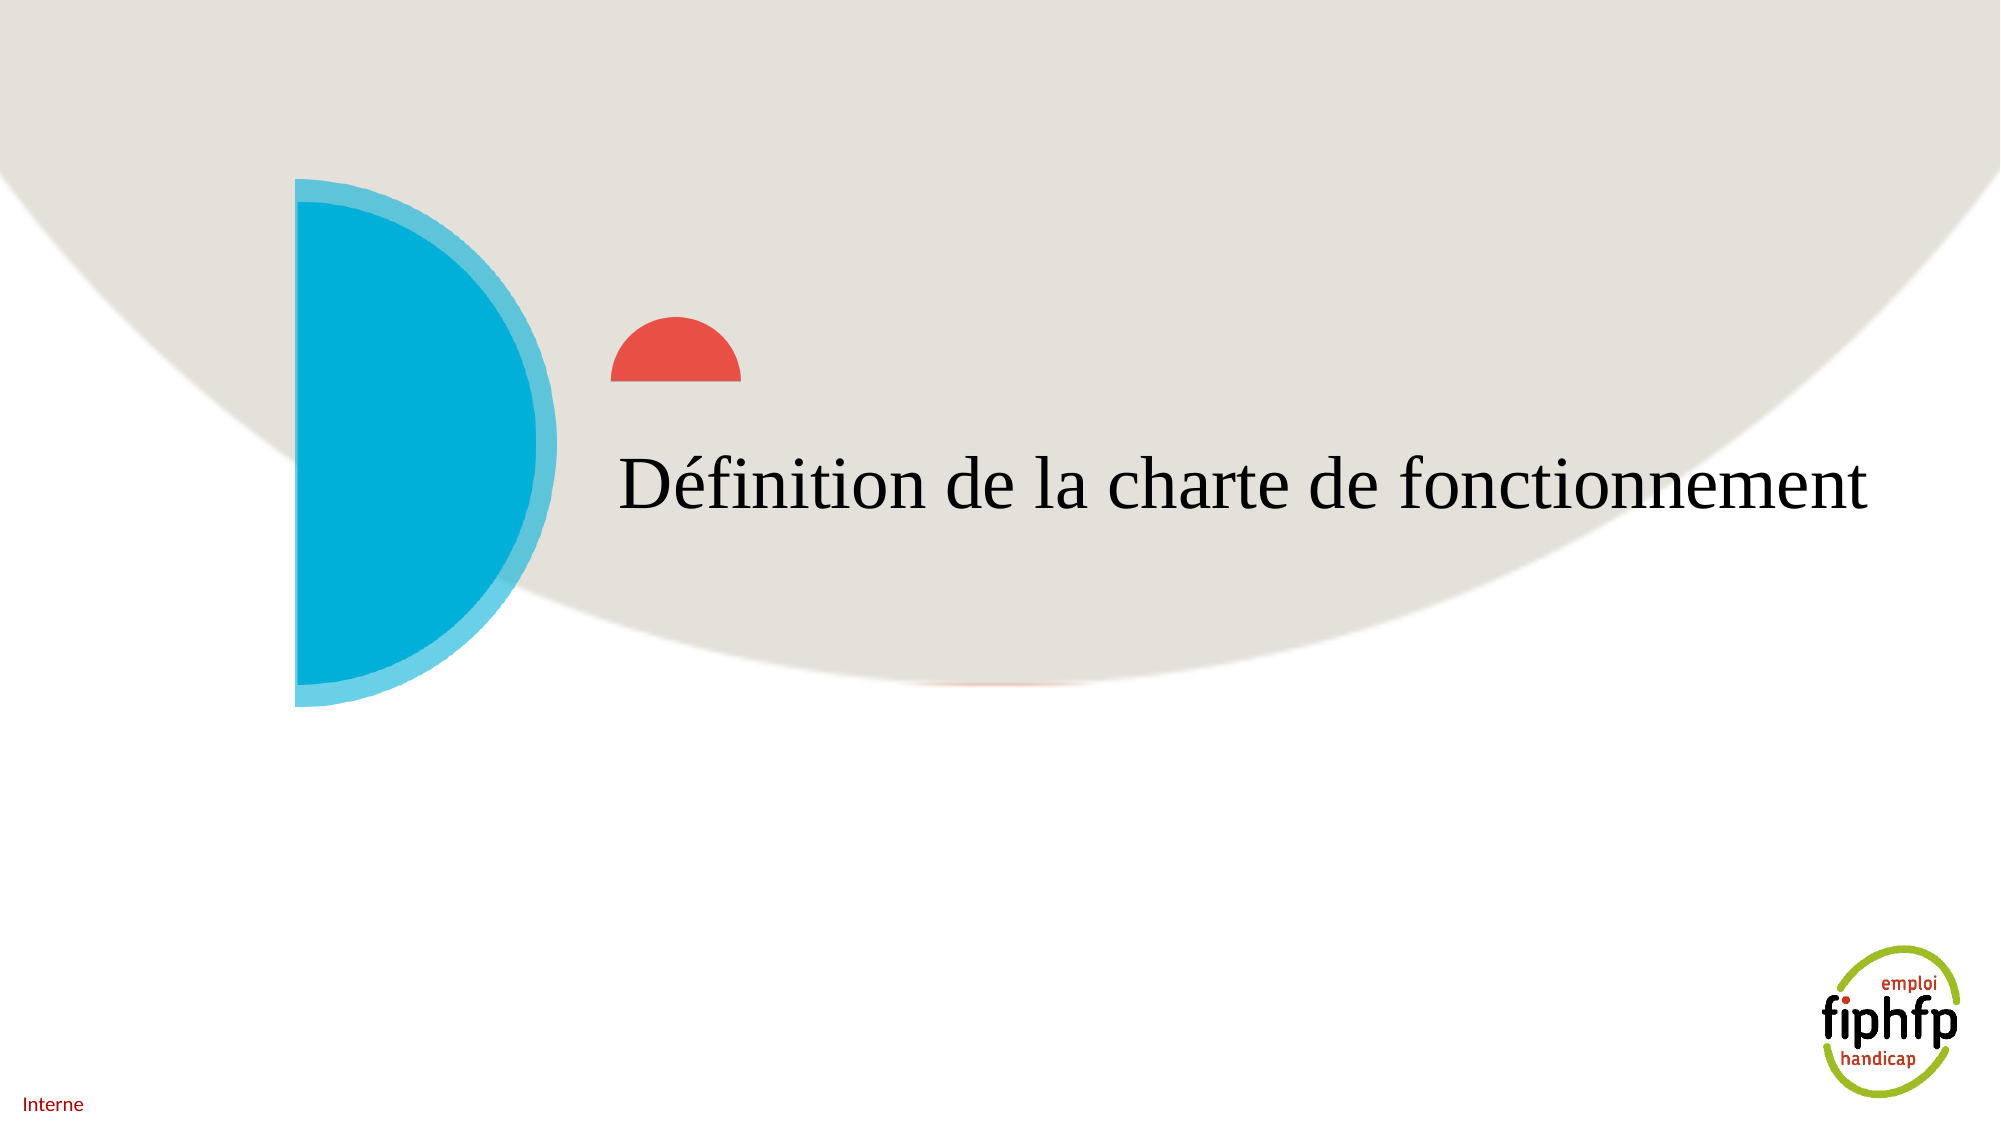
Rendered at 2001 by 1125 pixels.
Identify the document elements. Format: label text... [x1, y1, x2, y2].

title Définition de la charte de fonctionnement [603, 436, 1970, 617]
picture [0, 0, 2001, 720]
picture [1816, 941, 1966, 1101]
